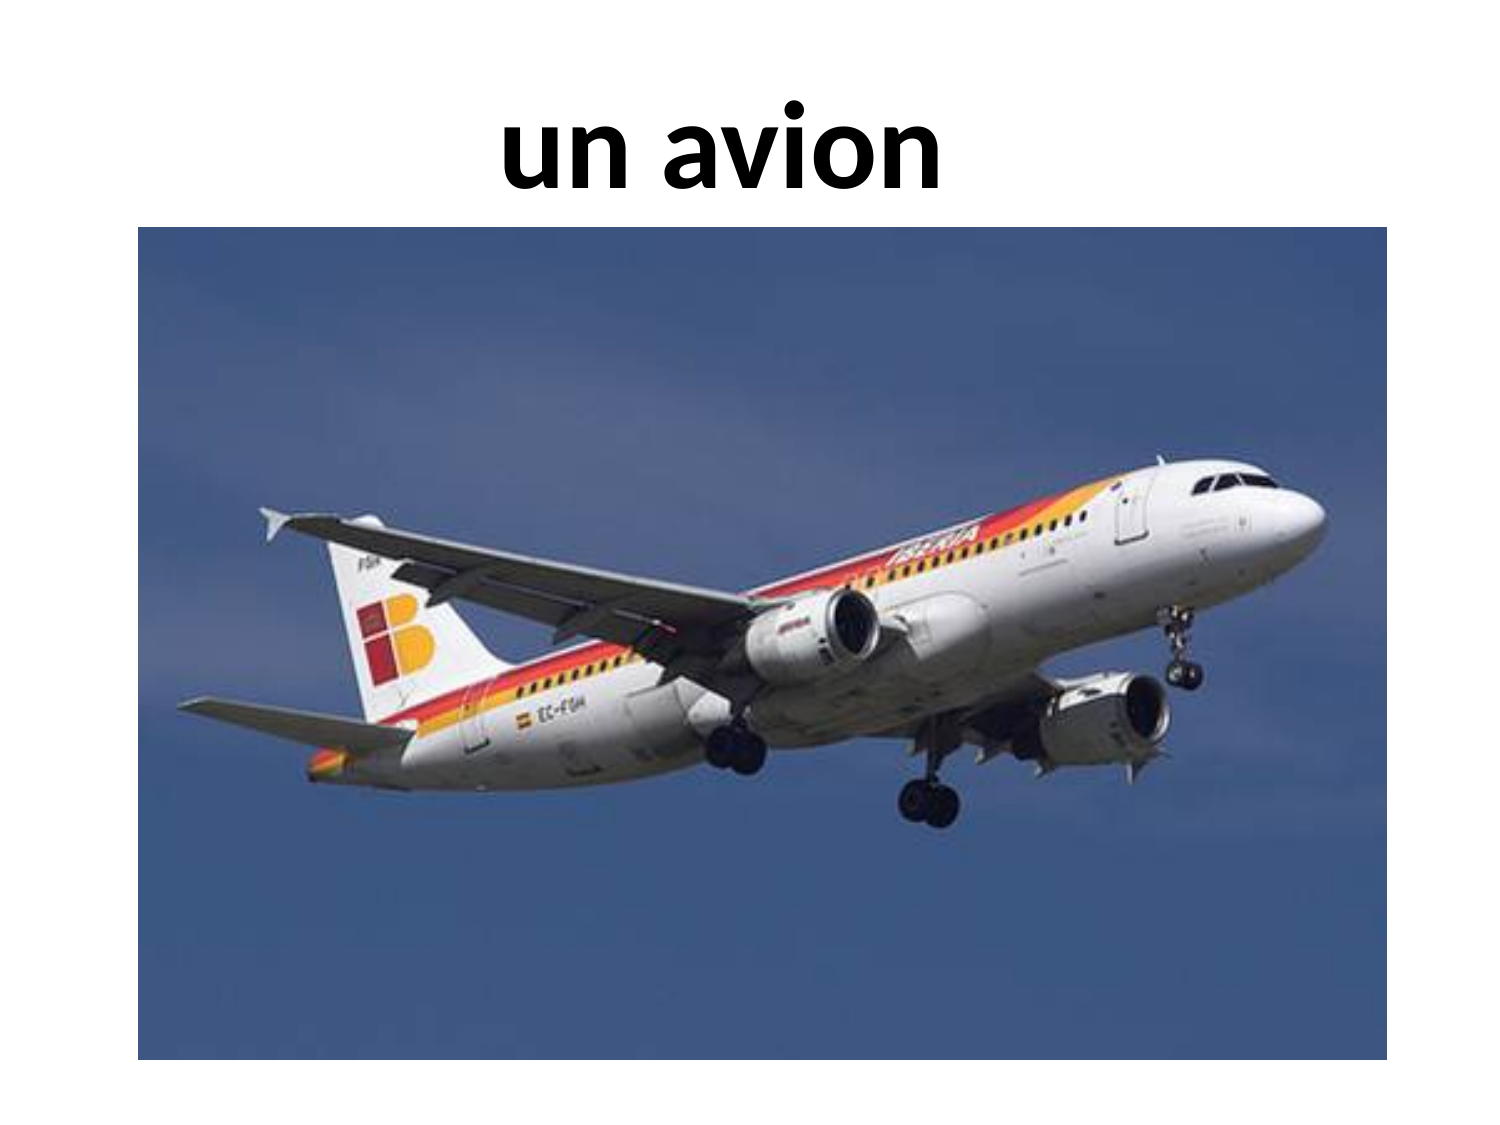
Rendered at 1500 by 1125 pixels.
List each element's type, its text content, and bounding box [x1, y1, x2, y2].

picture [138, 226, 1387, 1060]
title un avion [75, 45, 1425, 233]
